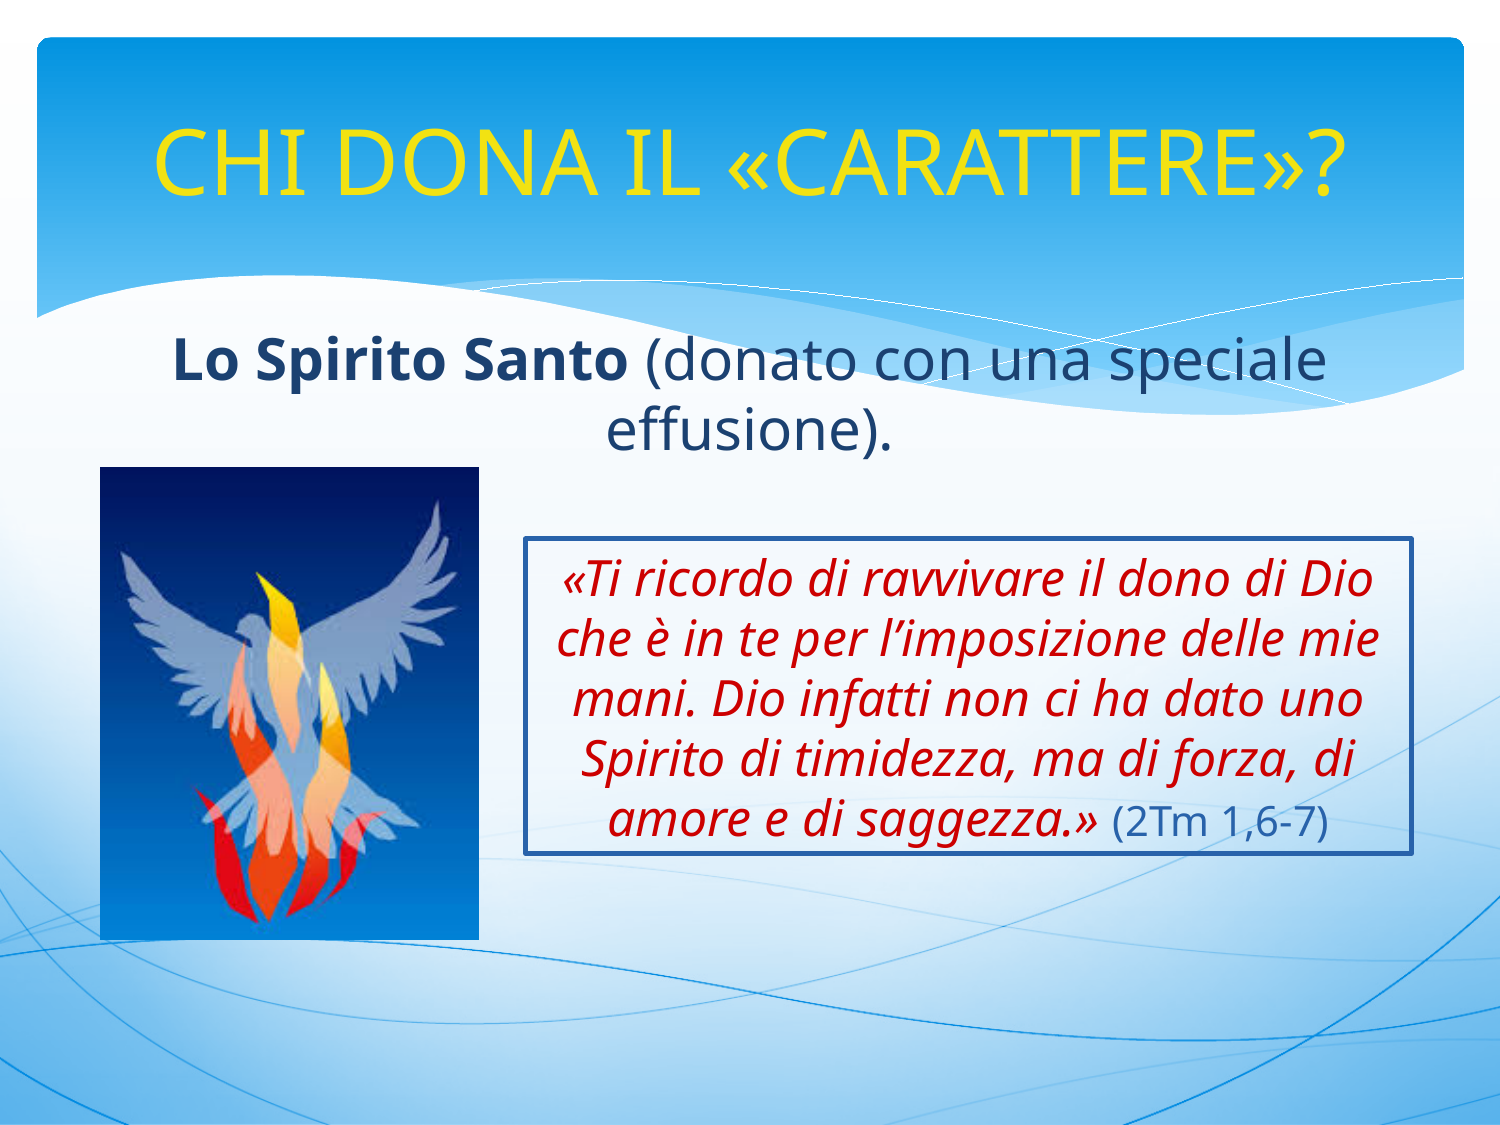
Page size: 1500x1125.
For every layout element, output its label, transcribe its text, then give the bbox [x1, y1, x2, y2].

list Lo Spirito Santo (donato con una speciale effusione). [41, 314, 1459, 480]
picture [100, 467, 479, 941]
title CHI DONA IL «CARATTERE»? [75, 55, 1425, 261]
text_box «Ti ricordo di ravvivare il dono di Dio che è in te per l’imposizione delle mie mani. Dio infatti non ci ha dato uno Spirito di timidezza, ma di forza, di amore e di saggezza.» (2Tm 1,6-7) [525, 538, 1412, 854]
